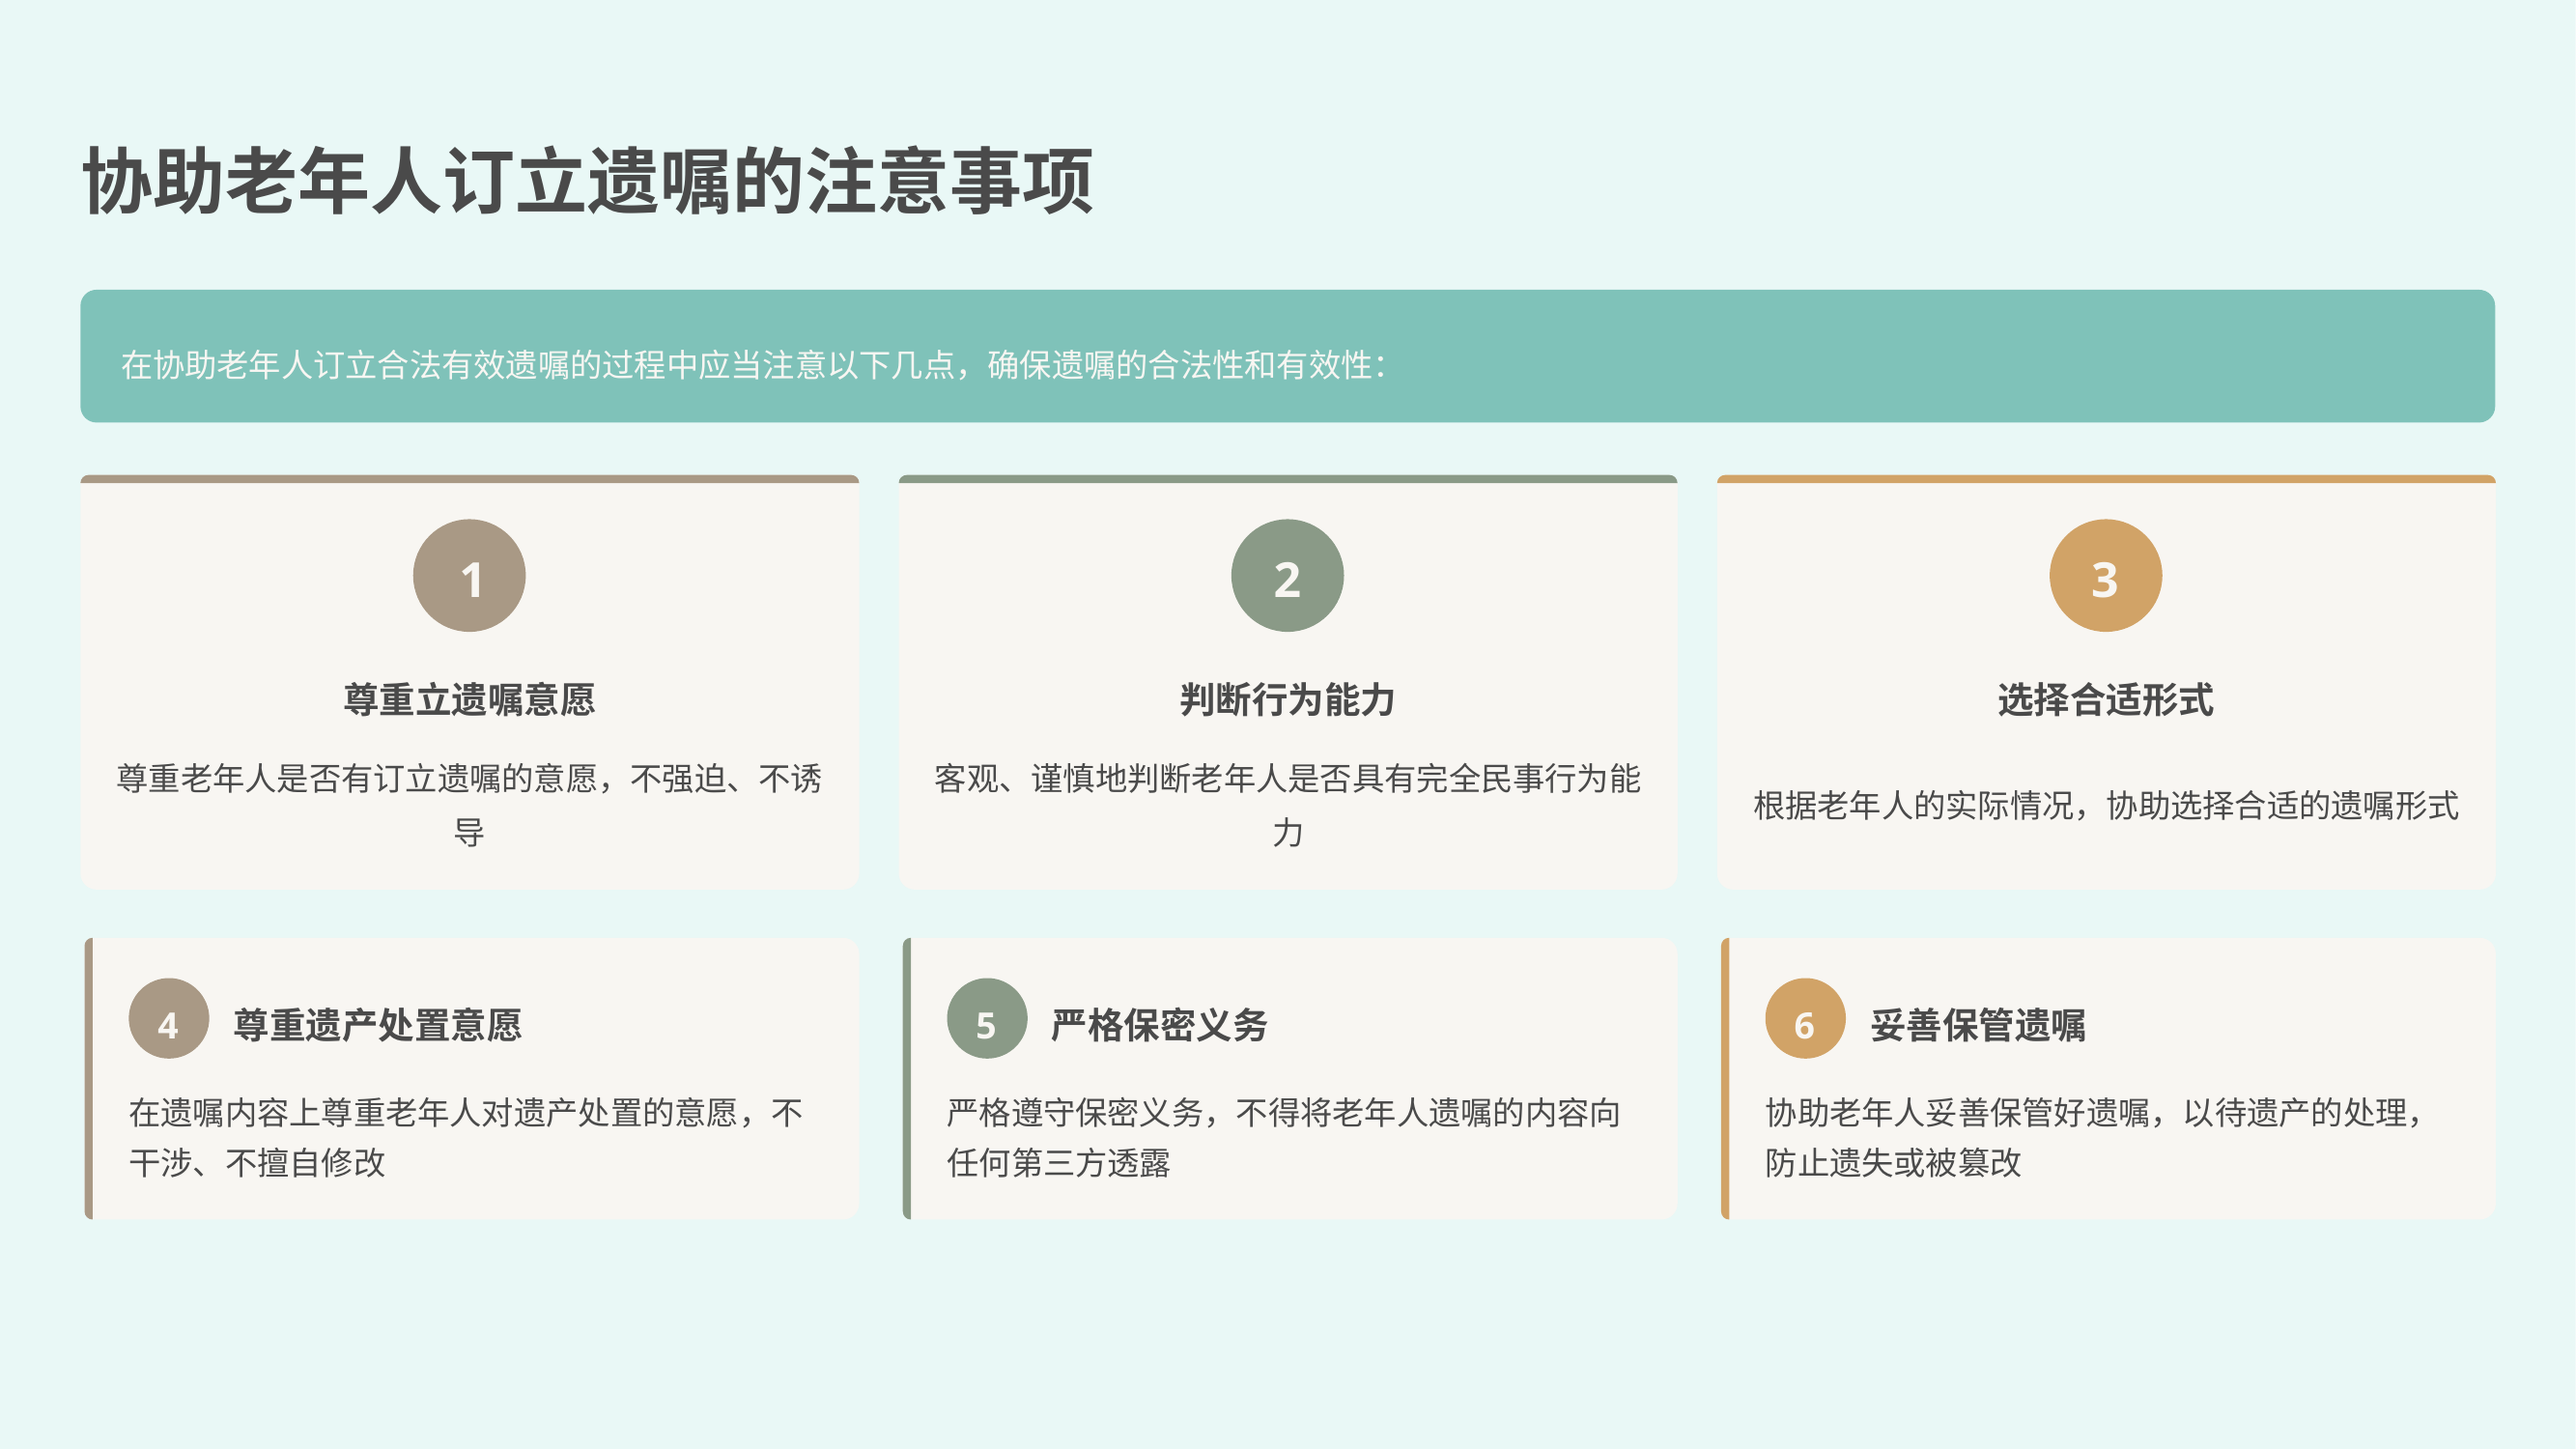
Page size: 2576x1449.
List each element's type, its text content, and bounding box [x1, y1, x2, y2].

text_box 客观、谨慎地判断老年人是否具有完全民事行为能力 [930, 744, 1646, 850]
text_box [80, 474, 860, 484]
text_box [199, 991, 210, 1045]
text_box 严格遵守保密义务，不得将老年人遗嘱的内容向任何第三方透露 [947, 1082, 1654, 1179]
text_box [1765, 978, 1834, 1059]
text_box 选择合适形式 [1748, 664, 2465, 721]
text_box [1730, 937, 2496, 1220]
text_box 6 [1794, 989, 1835, 1047]
text_box 在协助老年人订立合法有效遗嘱的过程中应当注意以下几点，确保遗嘱的合法性和有效性： [120, 329, 2472, 383]
text_box [1716, 474, 2497, 484]
text_box [80, 484, 860, 890]
text_box [1835, 990, 1847, 1046]
text_box [898, 474, 1678, 484]
text_box 尊重老年人是否有订立遗嘱的意愿，不强迫、不诱导 [112, 744, 828, 850]
text_box 妥善保管遗嘱 [1870, 989, 2112, 1047]
text_box 尊重立遗嘱意愿 [111, 664, 829, 721]
text_box 1 [459, 543, 504, 609]
text_box 在遗嘱内容上尊重老年人对遗产处置的意愿，不干涉、不擅自修改 [128, 1082, 835, 1179]
text_box [93, 937, 860, 1220]
text_box 5 [976, 989, 1017, 1047]
text_box 4 [157, 989, 199, 1047]
text_box 3 [2091, 543, 2146, 609]
text_box [128, 978, 197, 1059]
text_box 严格保密义务 [1051, 989, 1293, 1047]
text_box [898, 484, 1678, 890]
text_box [947, 978, 1016, 1059]
text_box 协助老年人订立遗嘱的注意事项 [80, 145, 2532, 226]
text_box [912, 937, 1678, 1220]
text_box [1017, 991, 1028, 1046]
text_box [902, 937, 912, 1220]
text_box 判断行为能力 [929, 664, 1647, 721]
text_box [84, 937, 93, 1220]
text_box [412, 519, 526, 633]
text_box 2 [1273, 543, 1326, 609]
text_box [1716, 484, 2497, 890]
text_box 协助老年人妥善保管好遗嘱，以待遗产的处理，防止遗失或被篡改 [1765, 1082, 2472, 1179]
text_box [2050, 519, 2163, 633]
text_box 尊重遗产处置意愿 [233, 989, 550, 1047]
text_box [1720, 937, 1730, 1220]
text_box [80, 289, 2496, 423]
text_box [1231, 519, 1345, 633]
text_box 根据老年人的实际情况，协助选择合适的遗嘱形式 [1749, 744, 2464, 850]
